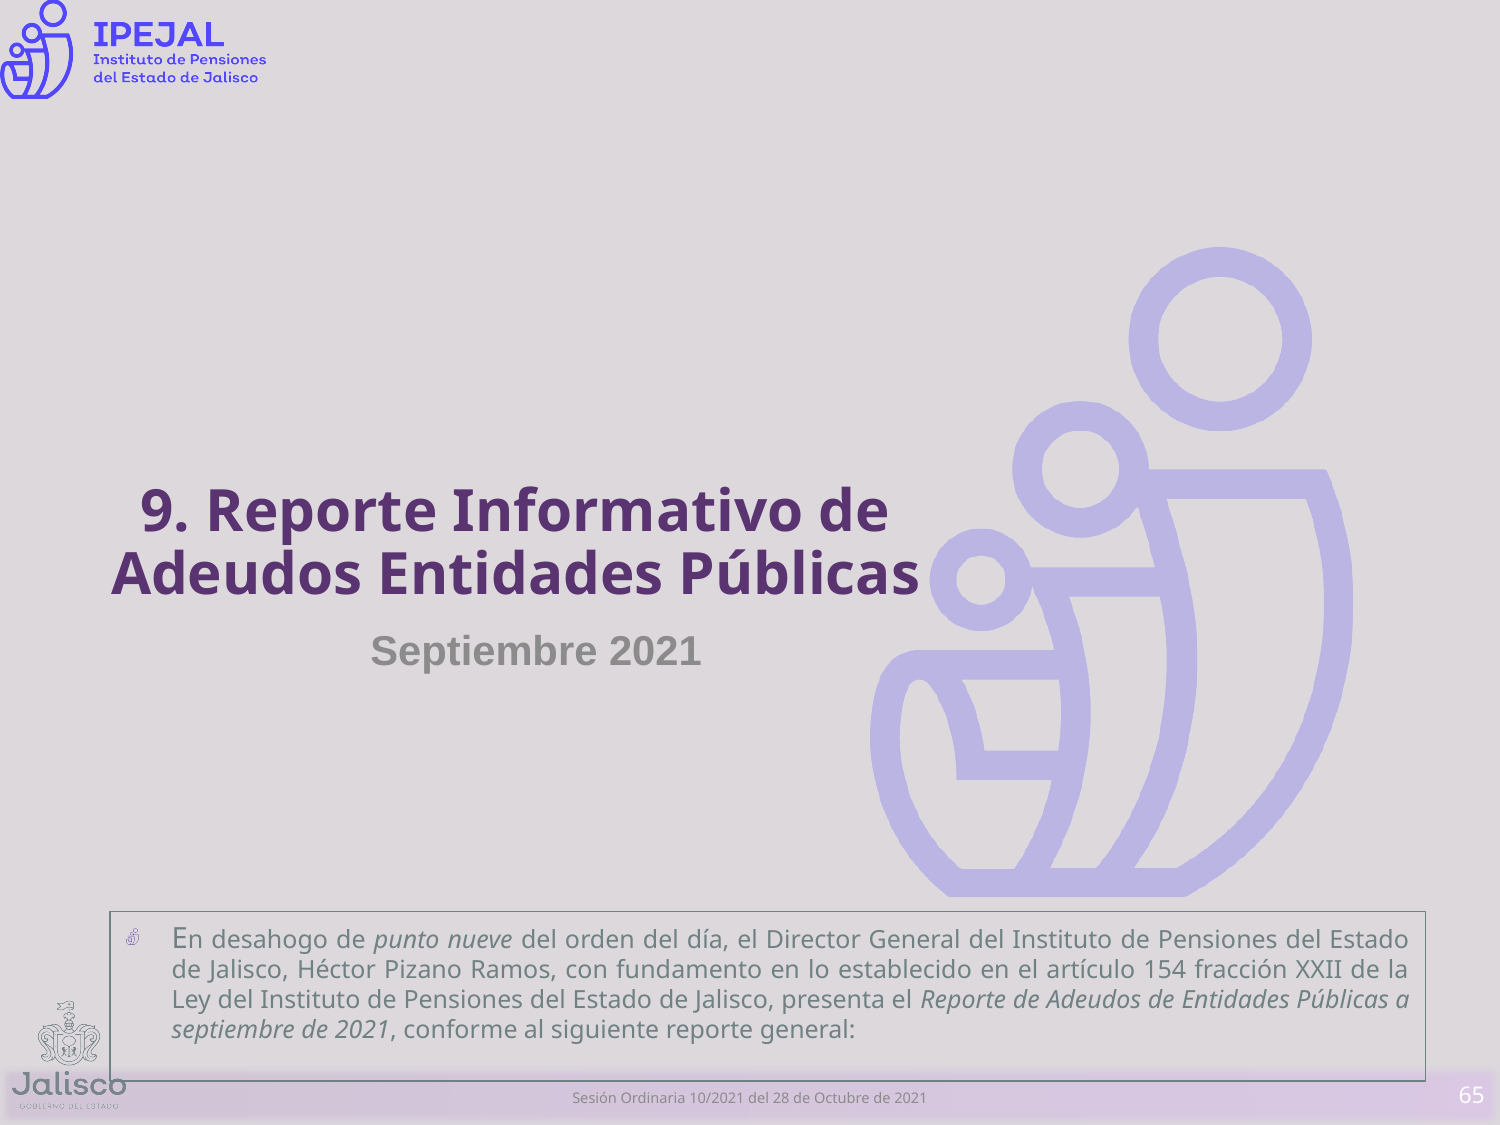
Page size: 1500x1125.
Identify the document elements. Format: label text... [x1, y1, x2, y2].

title 9. Reporte Informativo de Adeudos Entidades Públicas [0, 423, 1032, 665]
footer Sesión Ordinaria 10/2021 del 28 de Octubre de 2021 [468, 1081, 1032, 1125]
picture [124, 926, 141, 947]
picture [0, 0, 266, 99]
slide_number 65 [1411, 1066, 1500, 1125]
text_box En desahogo de punto nueve del orden del día, el Director General del Instituto de Pensiones del Estado de Jalisco, Héctor Pizano Ramos, con fundamento en lo establecido en el artículo 154 fracción XXII de la Ley del Instituto de Pensiones del Estado de Jalisco, presenta el Reporte de Adeudos de Entidades Públicas a septiembre de 2021, conforme al siguiente reporte general: [109, 911, 1426, 1081]
subtitle Septiembre 2021 [193, 615, 880, 714]
picture [0, 993, 153, 1120]
